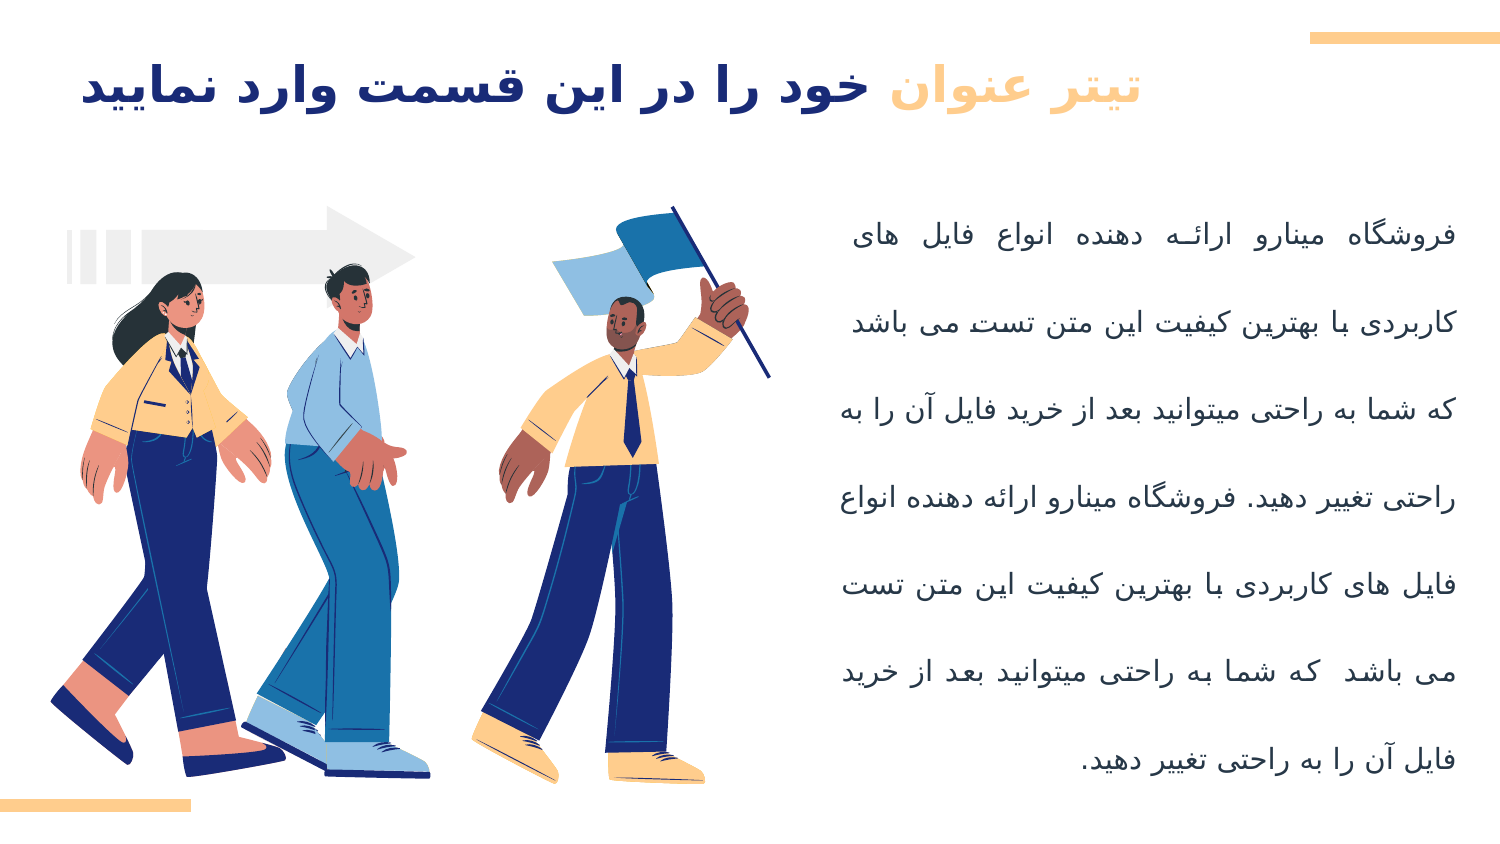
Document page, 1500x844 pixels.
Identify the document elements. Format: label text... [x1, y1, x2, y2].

text_box تیتر عنوان خود را در این قسمت وارد نمایید [0, 15, 1224, 120]
text_box فروشگاه مینارو ارائه دهنده انواع فایل های کاربردی با بهترین کیفیت این متن تست می باشد که شما به راحتی میتوانید بعد از خرید فایل آن را به راحتی تغییر دهید. فروشگاه مینارو ارائه دهنده انواع فایل های کاربردی با بهترین کیفیت این متن تست می باشد که شما به راحتی میتوانید بعد از خرید فایل آن را به راحتی تغییر دهید. [824, 155, 1472, 783]
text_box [50, 205, 772, 785]
